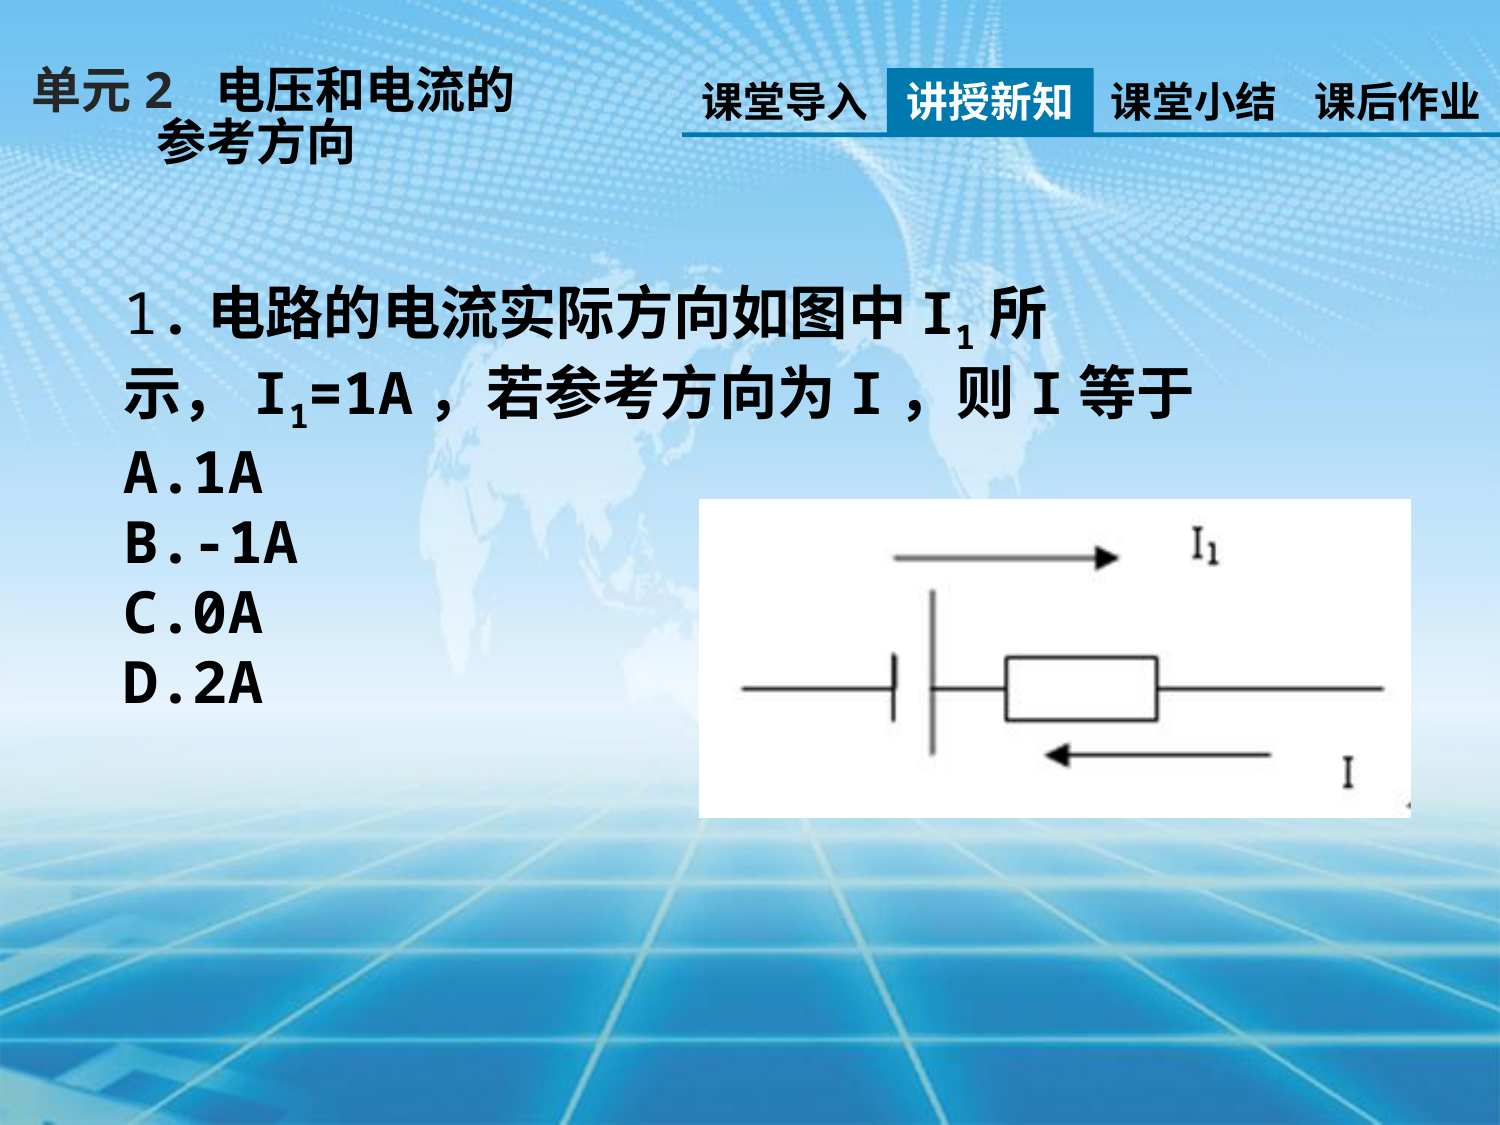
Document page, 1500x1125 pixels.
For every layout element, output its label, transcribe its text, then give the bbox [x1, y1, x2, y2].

text_box 1.电路的电流实际方向如图中I1所示，I1=1A，若参考方向为I，则I等于 A.1A B.-1A C.0A D.2A [108, 268, 1351, 723]
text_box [16, 59, 1500, 180]
picture [0, 0, 1500, 1125]
